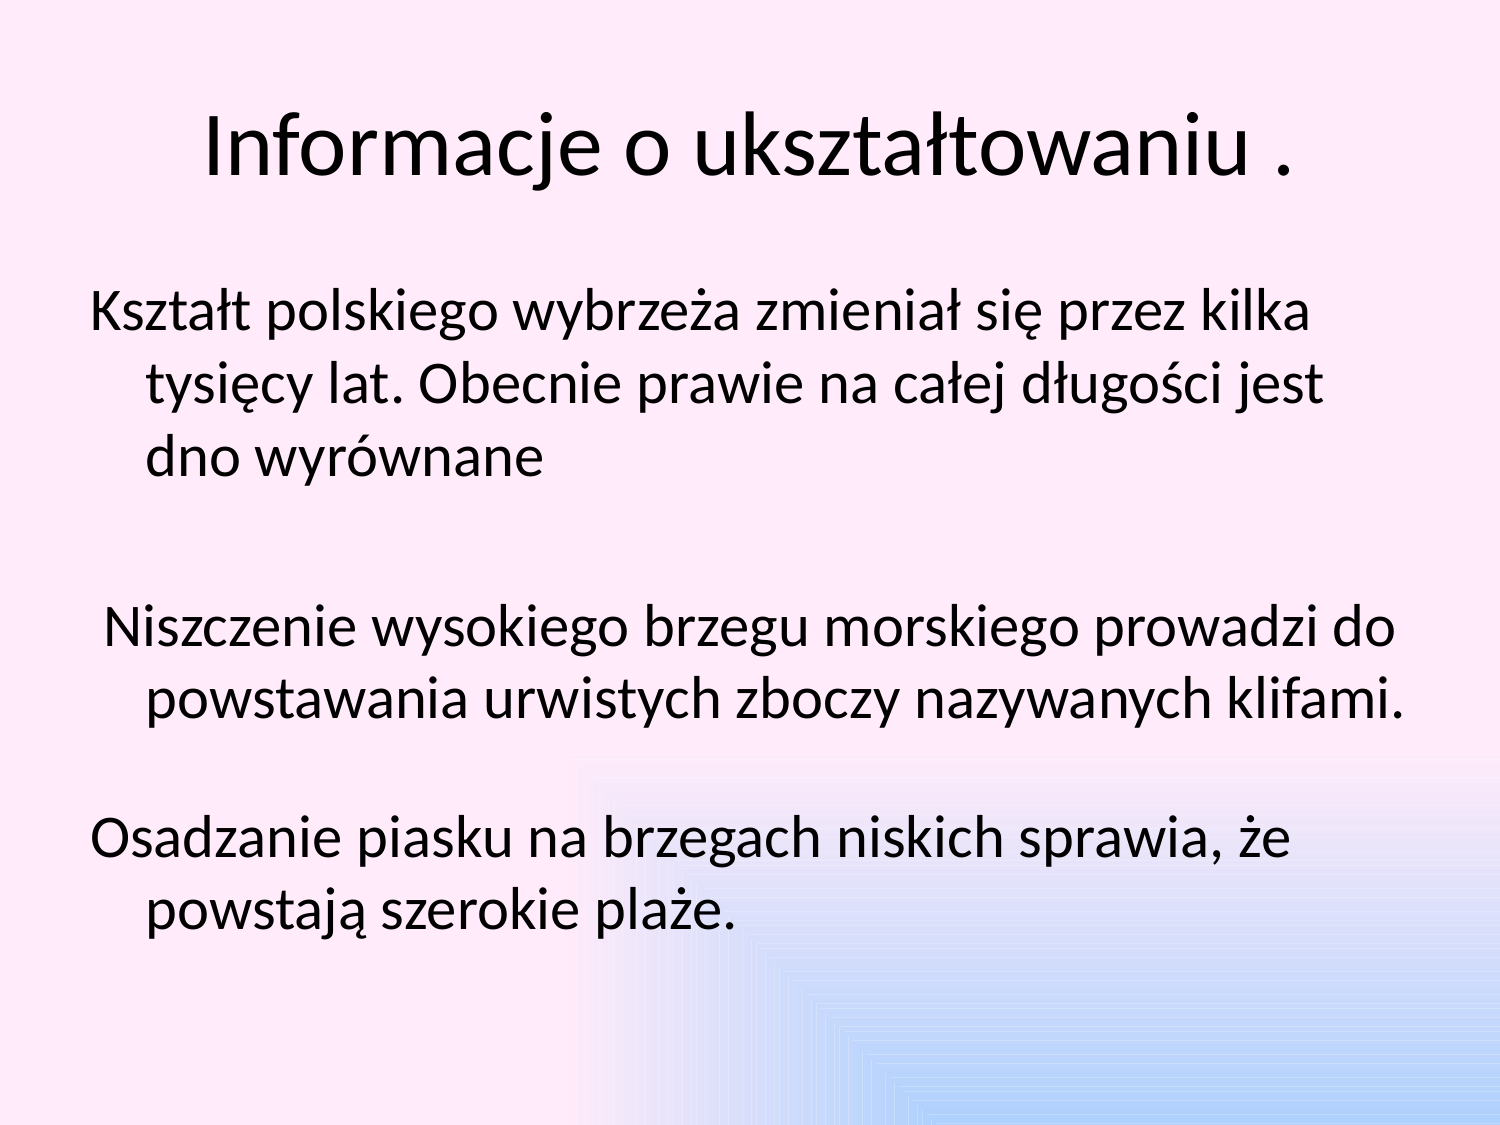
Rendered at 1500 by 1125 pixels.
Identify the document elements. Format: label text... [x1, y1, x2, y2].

list Kształt polskiego wybrzeża zmieniał się przez kilka tysięcy lat. Obecnie prawie na całej długości jest dno wyrównane Niszczenie wysokiego brzegu morskiego prowadzi do powstawania urwistych zboczy nazywanych klifami. Osadzanie piasku na brzegach niskich sprawia, że powstają szerokie plaże. [75, 262, 1425, 1005]
title Informacje o ukształtowaniu . [75, 45, 1425, 233]
